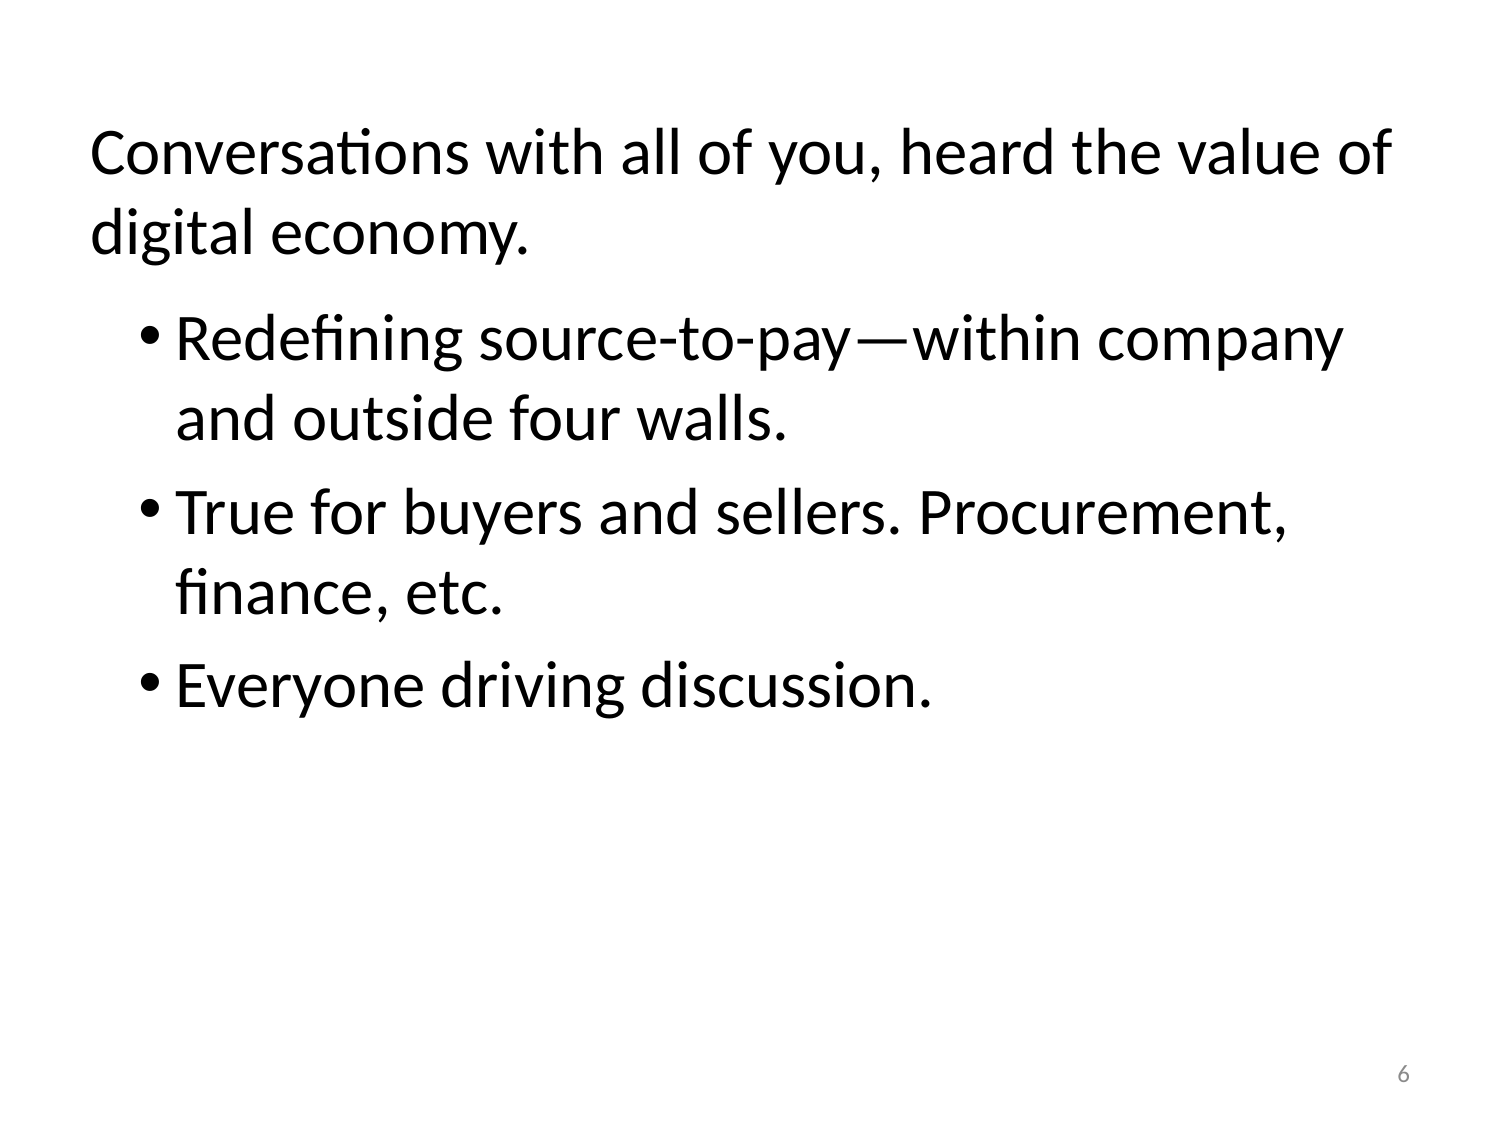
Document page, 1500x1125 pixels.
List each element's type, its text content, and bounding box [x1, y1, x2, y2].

slide_number 6 [1074, 1042, 1425, 1103]
list Conversations with all of you, heard the value of digital economy. Redefining source-to-pay—within company and outside four walls. True for buyers and sellers. Procurement, finance, etc. Everyone driving discussion. [75, 100, 1425, 1038]
